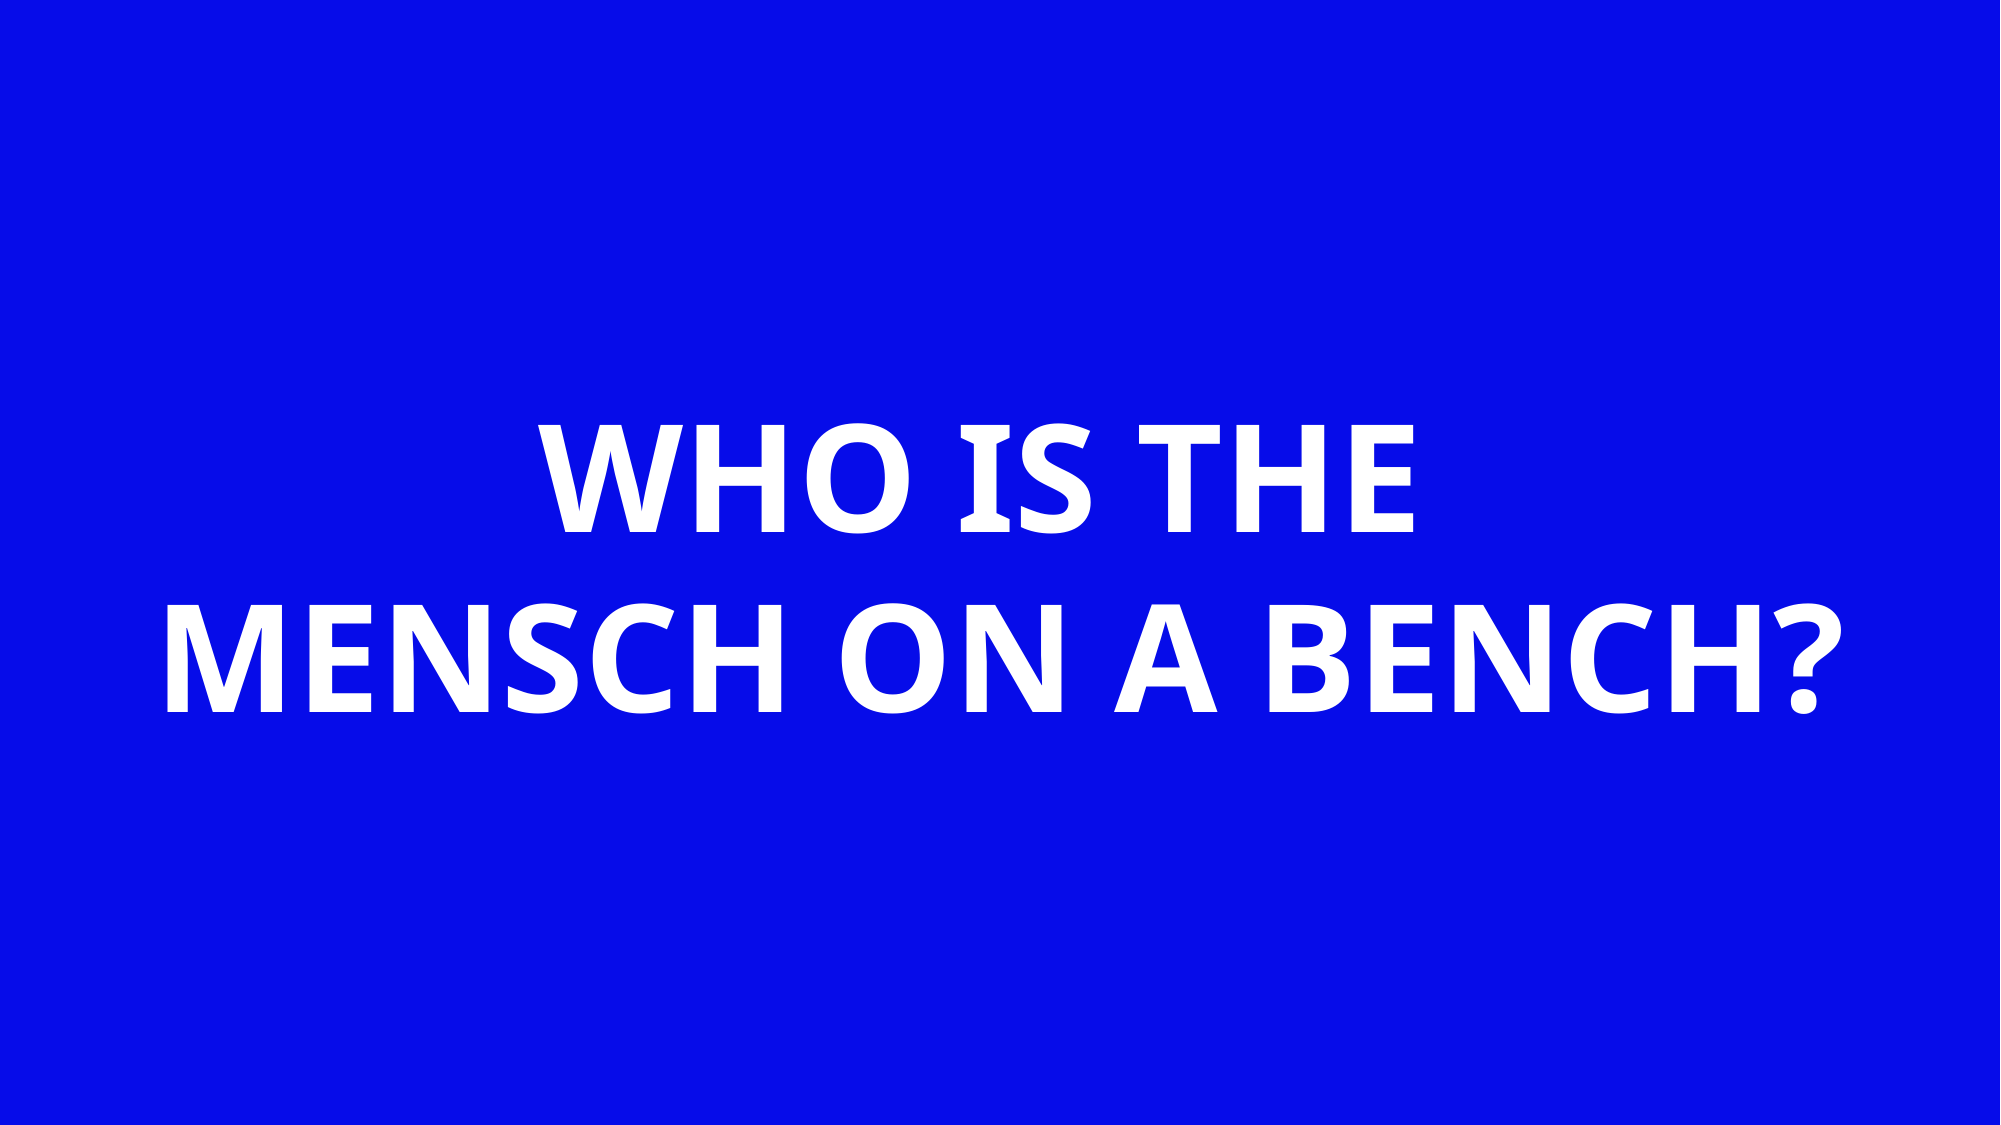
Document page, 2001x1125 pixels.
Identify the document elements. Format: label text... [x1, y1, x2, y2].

text_box WHO IS THE MENSCH ON A BENCH? [0, 0, 2000, 1125]
